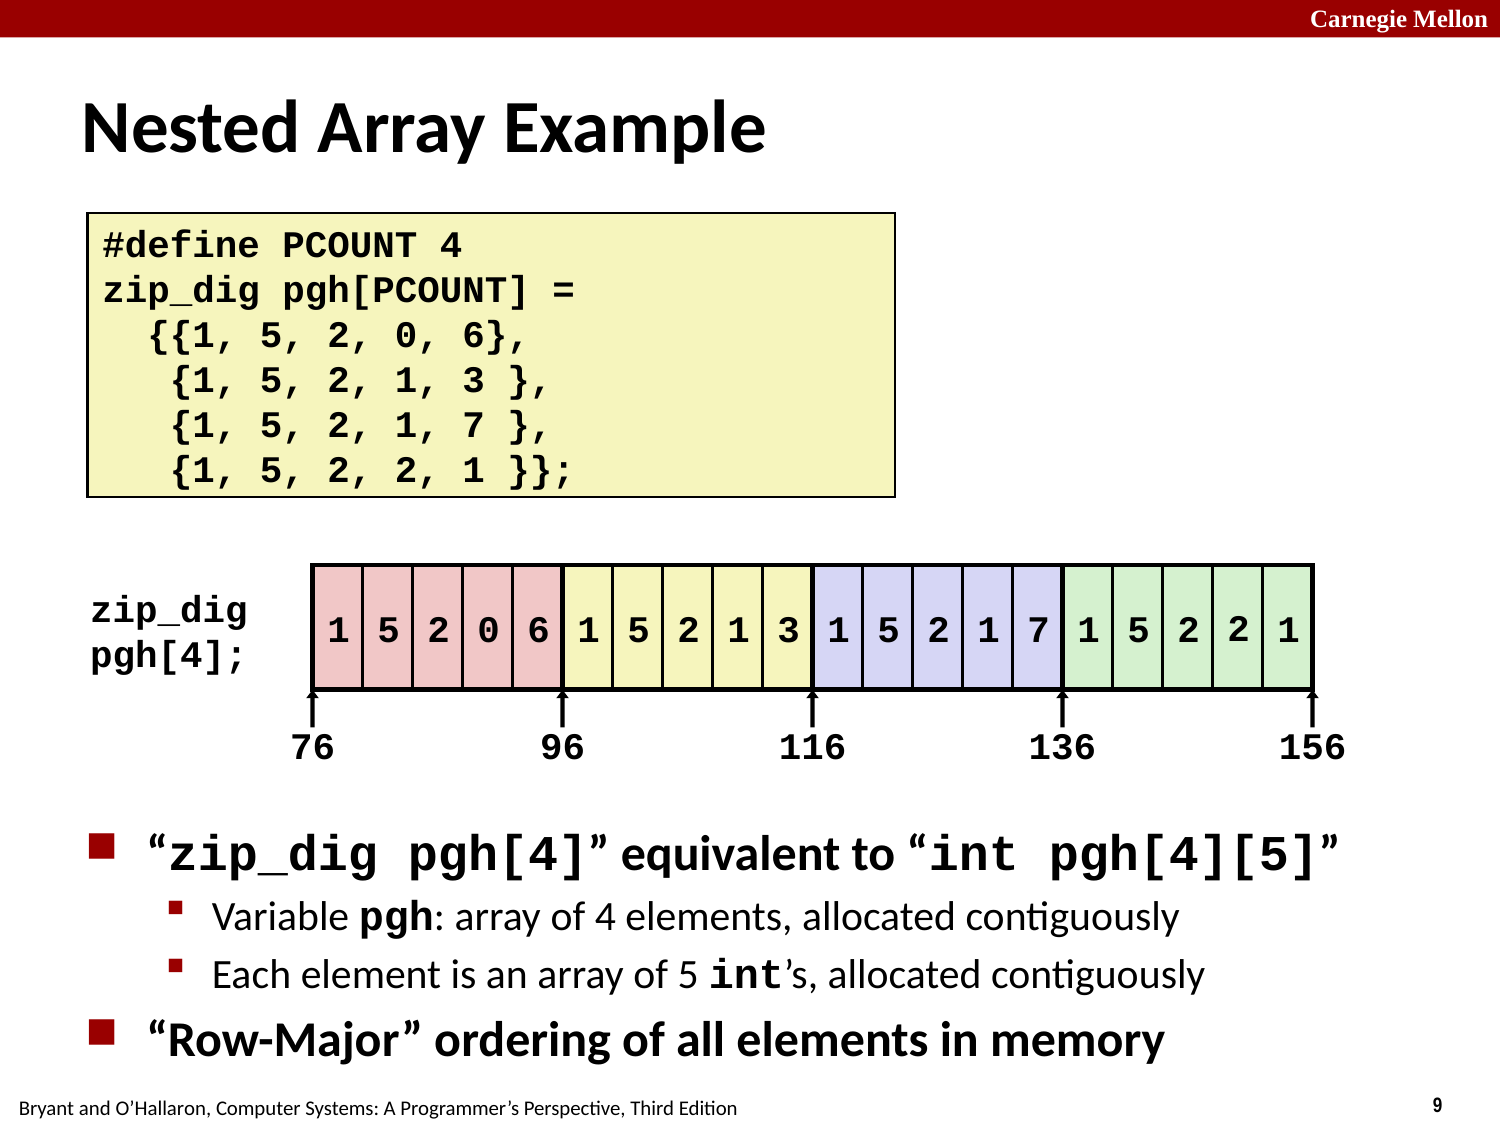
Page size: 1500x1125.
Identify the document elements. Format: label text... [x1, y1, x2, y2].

text_box 116 [763, 714, 862, 775]
title Nested Array Example [66, 74, 1113, 170]
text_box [812, 564, 1060, 691]
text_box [1062, 563, 1313, 690]
text_box zip_dig pgh[4]; [75, 577, 263, 682]
text_box [1306, 693, 1319, 714]
text_box 96 [525, 714, 600, 775]
text_box 156 [1263, 714, 1362, 775]
text_box 76 [275, 714, 350, 775]
text_box 136 [1013, 714, 1112, 775]
list “zip_dig pgh[4]” equivalent to “int pgh[4][5]” Variable pgh: array of 4 elements, allocated contiguously Each element is an array of 5 int’s, allocated contiguously “Row-Major” ordering of all elements in memory [74, 812, 1388, 1125]
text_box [312, 564, 561, 691]
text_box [562, 564, 811, 691]
text_box [306, 694, 319, 714]
text_box #define PCOUNT 4 zip_dig pgh[PCOUNT] = {{1, 5, 2, 0, 6}, {1, 5, 2, 1, 3 }, {1, 5, 2, 1, 7 }, {1, 5, 2, 2, 1 }}; [87, 212, 896, 498]
